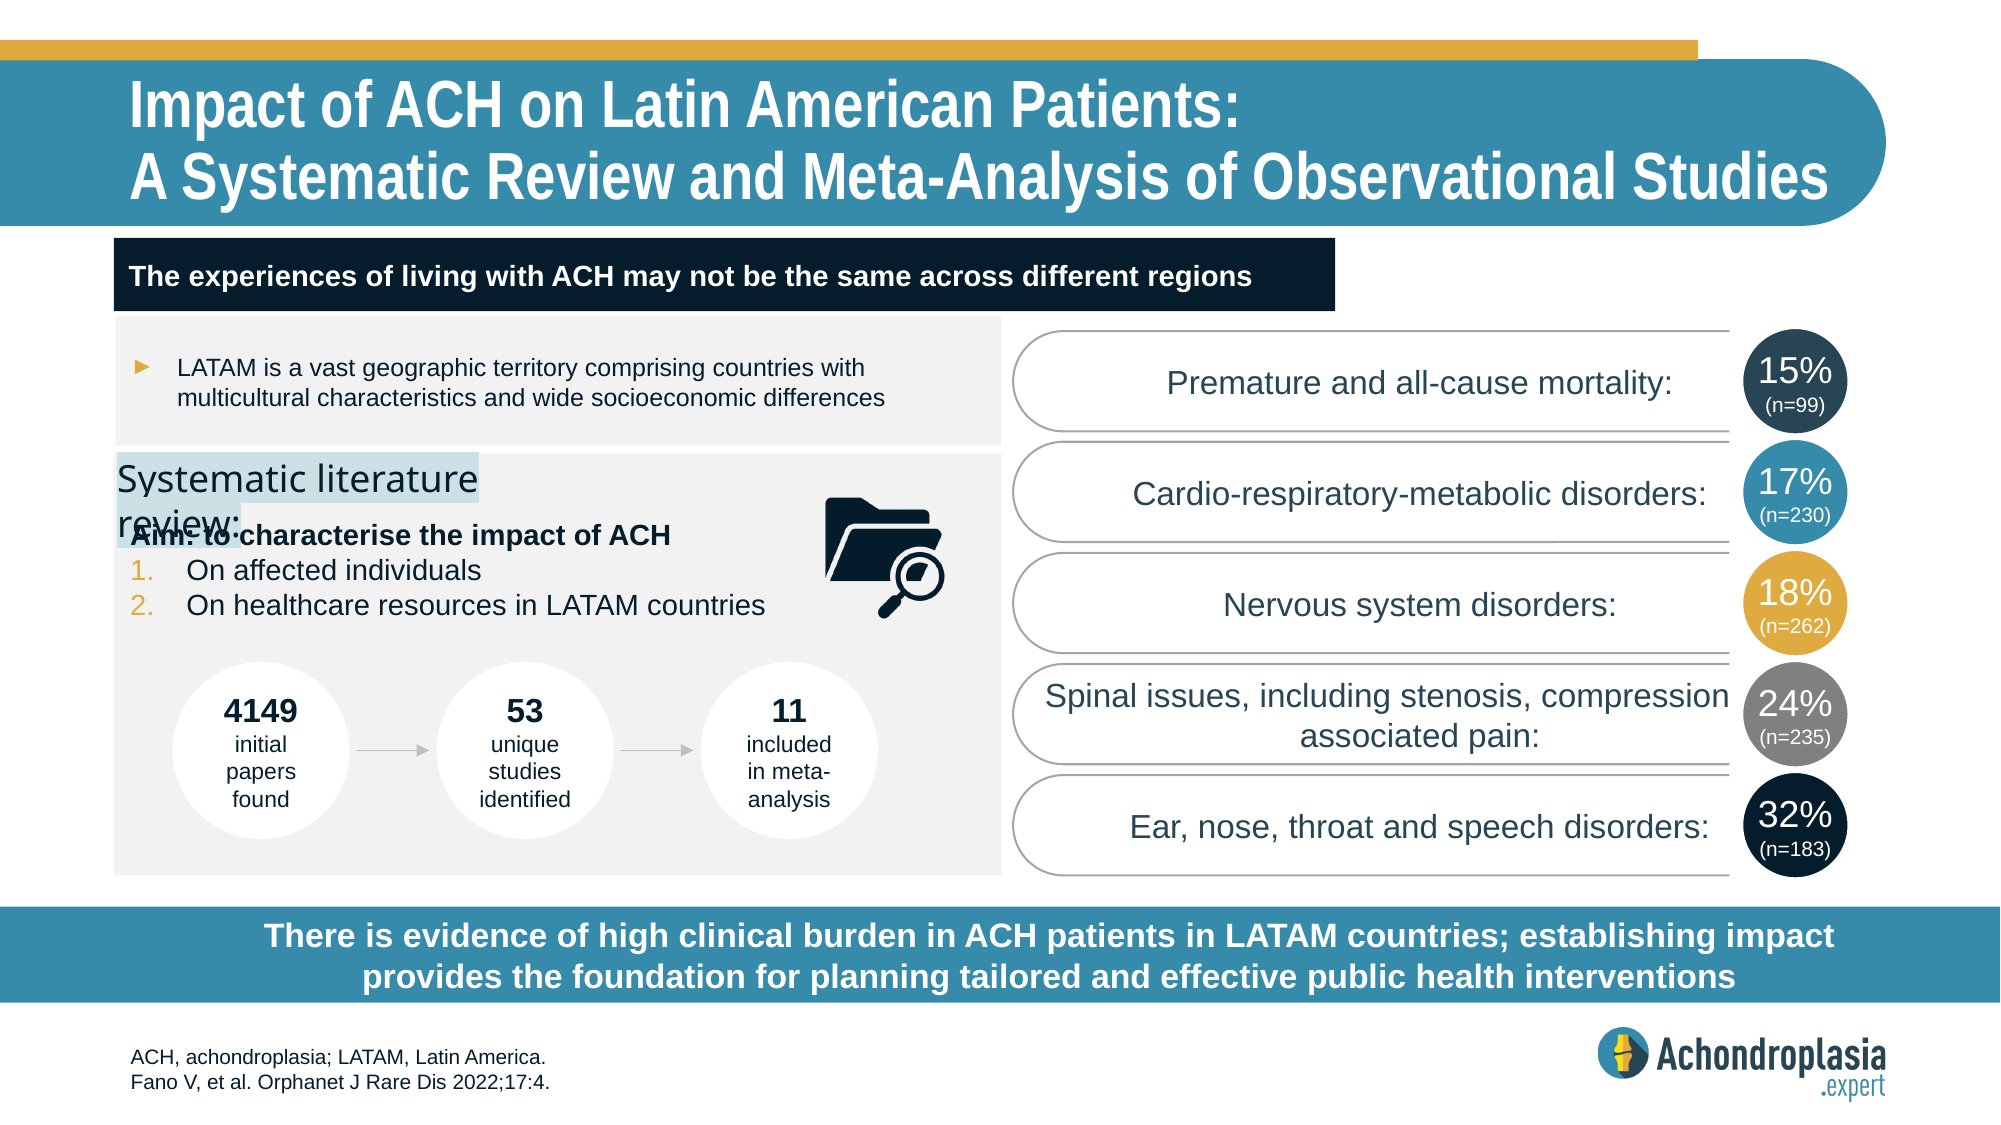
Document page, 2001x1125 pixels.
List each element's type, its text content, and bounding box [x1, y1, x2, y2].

text_box 17% (n=230) [1741, 437, 1850, 547]
text_box Cardio-respiratory-metabolic disorders: [1012, 440, 1728, 544]
text_box Systematic literature review: [102, 447, 604, 552]
text_box [1728, 289, 1861, 897]
text_box 15% (n=99) [1741, 327, 1850, 436]
text_box 11 included in meta-analysis [699, 660, 879, 841]
title Impact of ACH on Latin American Patients: A Systematic Review and Meta‑Analysis of Observational Studies [114, 59, 1886, 225]
text_box 4149 initial papers found [171, 660, 351, 841]
text_box Nervous system disorders: [1012, 551, 1728, 655]
text_box Aim: to characterise the impact of ACH On affected individuals On healthcare resources in LATAM countries [115, 509, 824, 659]
list There is evidence of high clinical burden in ACH patients in LATAM countries; establishing impact provides the foundation for planning tailored and effective public health interventions [0, 906, 2000, 1003]
text_box Spinal issues, including stenosis, compression and associated pain: [1012, 662, 1728, 766]
text_box 32% (n=183) [1741, 770, 1850, 880]
picture [1598, 1027, 1886, 1102]
text_box 53 unique studies identified [435, 660, 615, 841]
text_box 18% (n=262) [1741, 549, 1850, 658]
picture [799, 466, 967, 634]
footer ACH, achondroplasia; LATAM, Latin America. Fano V, et al. Orphanet J Rare Dis 2022;17:4. [115, 1005, 1598, 1102]
text_box 24%(n=235) [1741, 660, 1850, 769]
text_box LATAM is a vast geographic territory comprising countries with multicultural characteristics and wide socioeconomic differences [114, 315, 1002, 447]
text_box [113, 453, 1002, 876]
text_box Premature and all-cause mortality: [1012, 330, 1728, 433]
text_box The experiences of living with ACH may not be the same across different regions [113, 237, 1336, 312]
text_box Ear, nose, throat and speech disorders: [1012, 774, 1728, 877]
